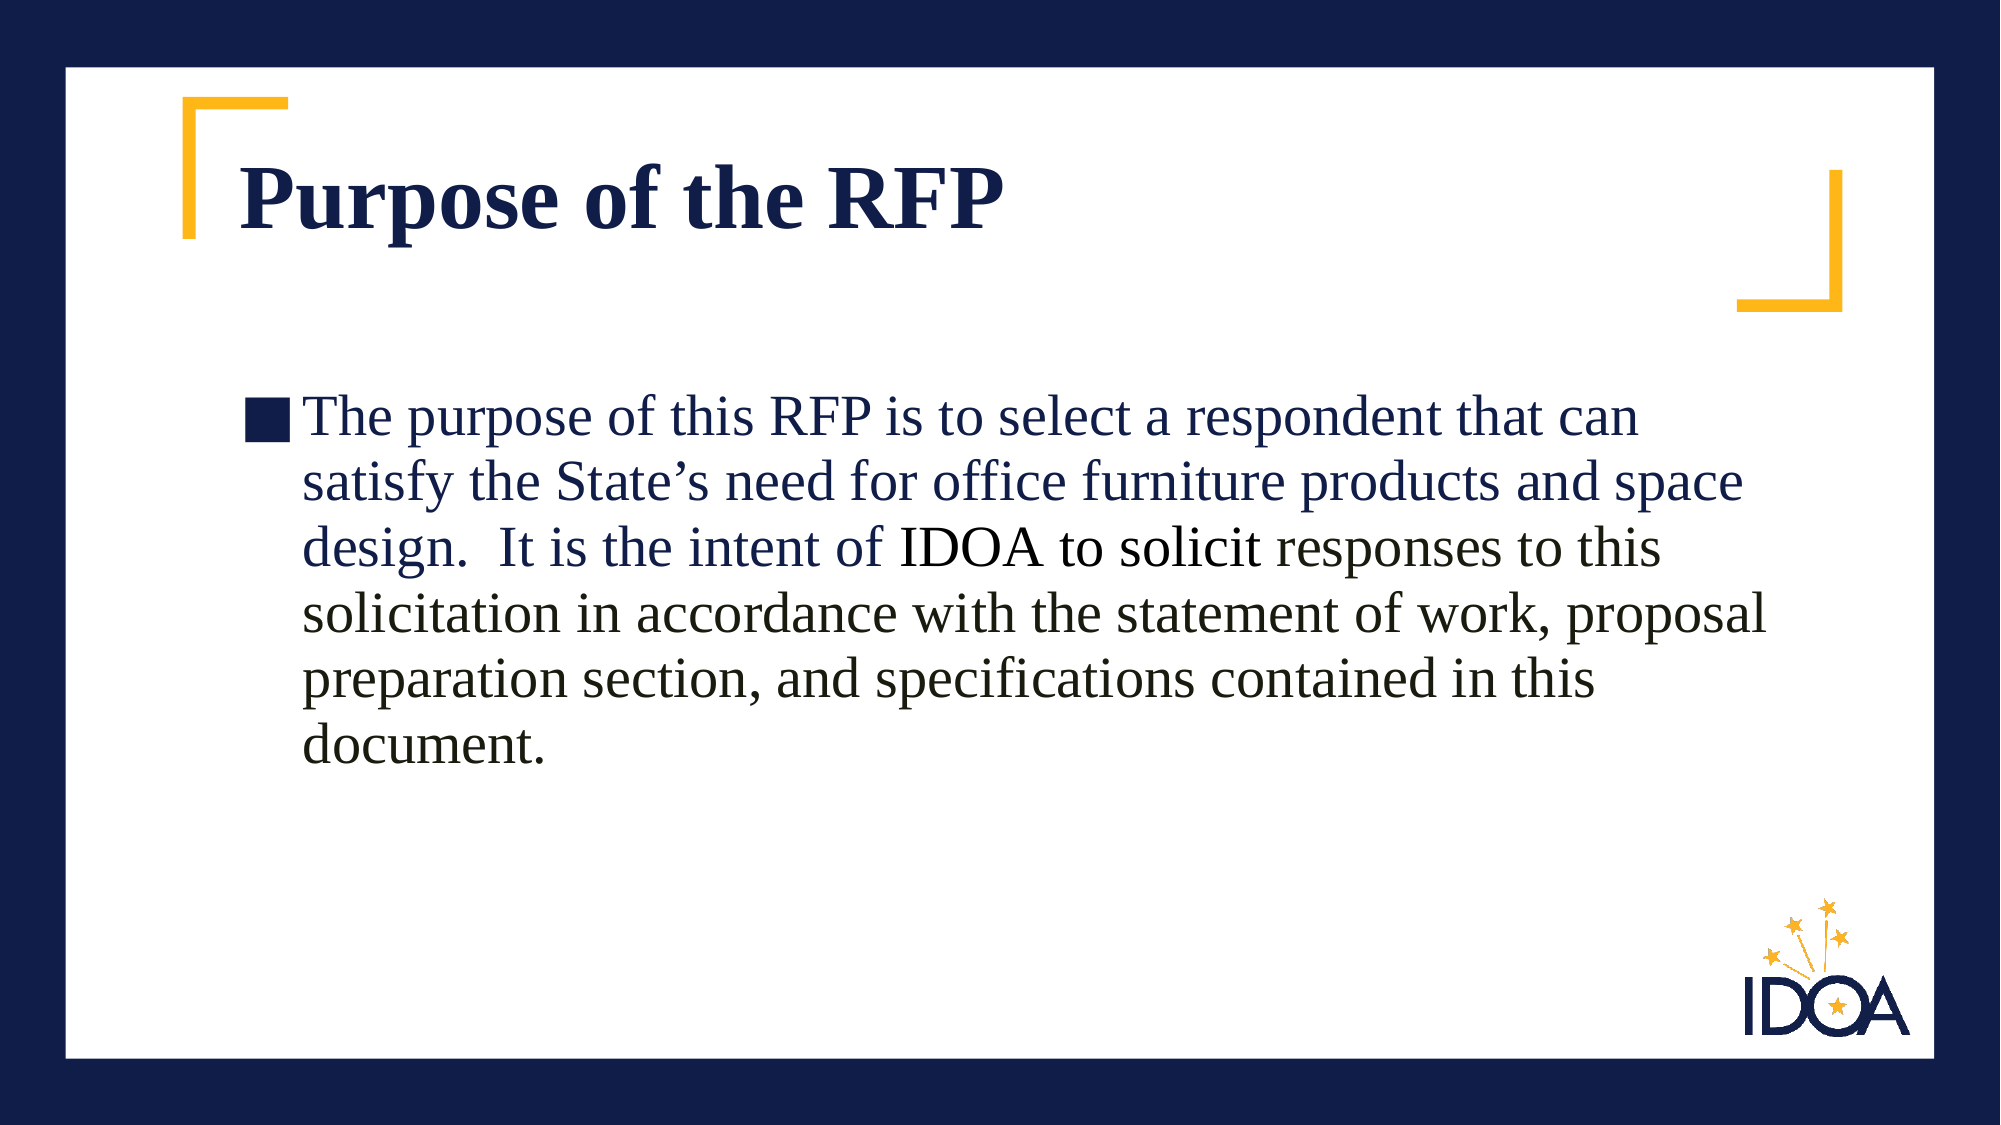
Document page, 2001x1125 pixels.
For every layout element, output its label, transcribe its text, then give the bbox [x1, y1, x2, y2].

title Purpose of the RFP [225, 142, 1800, 279]
picture [1702, 857, 1959, 1114]
list The purpose of this RFP is to select a respondent that can satisfy the State’s need for office furniture products and space design. It is the intent of IDOA to solicit responses to this solicitation in accordance with the statement of work, proposal preparation section, and specifications contained in this document. [225, 375, 1800, 851]
